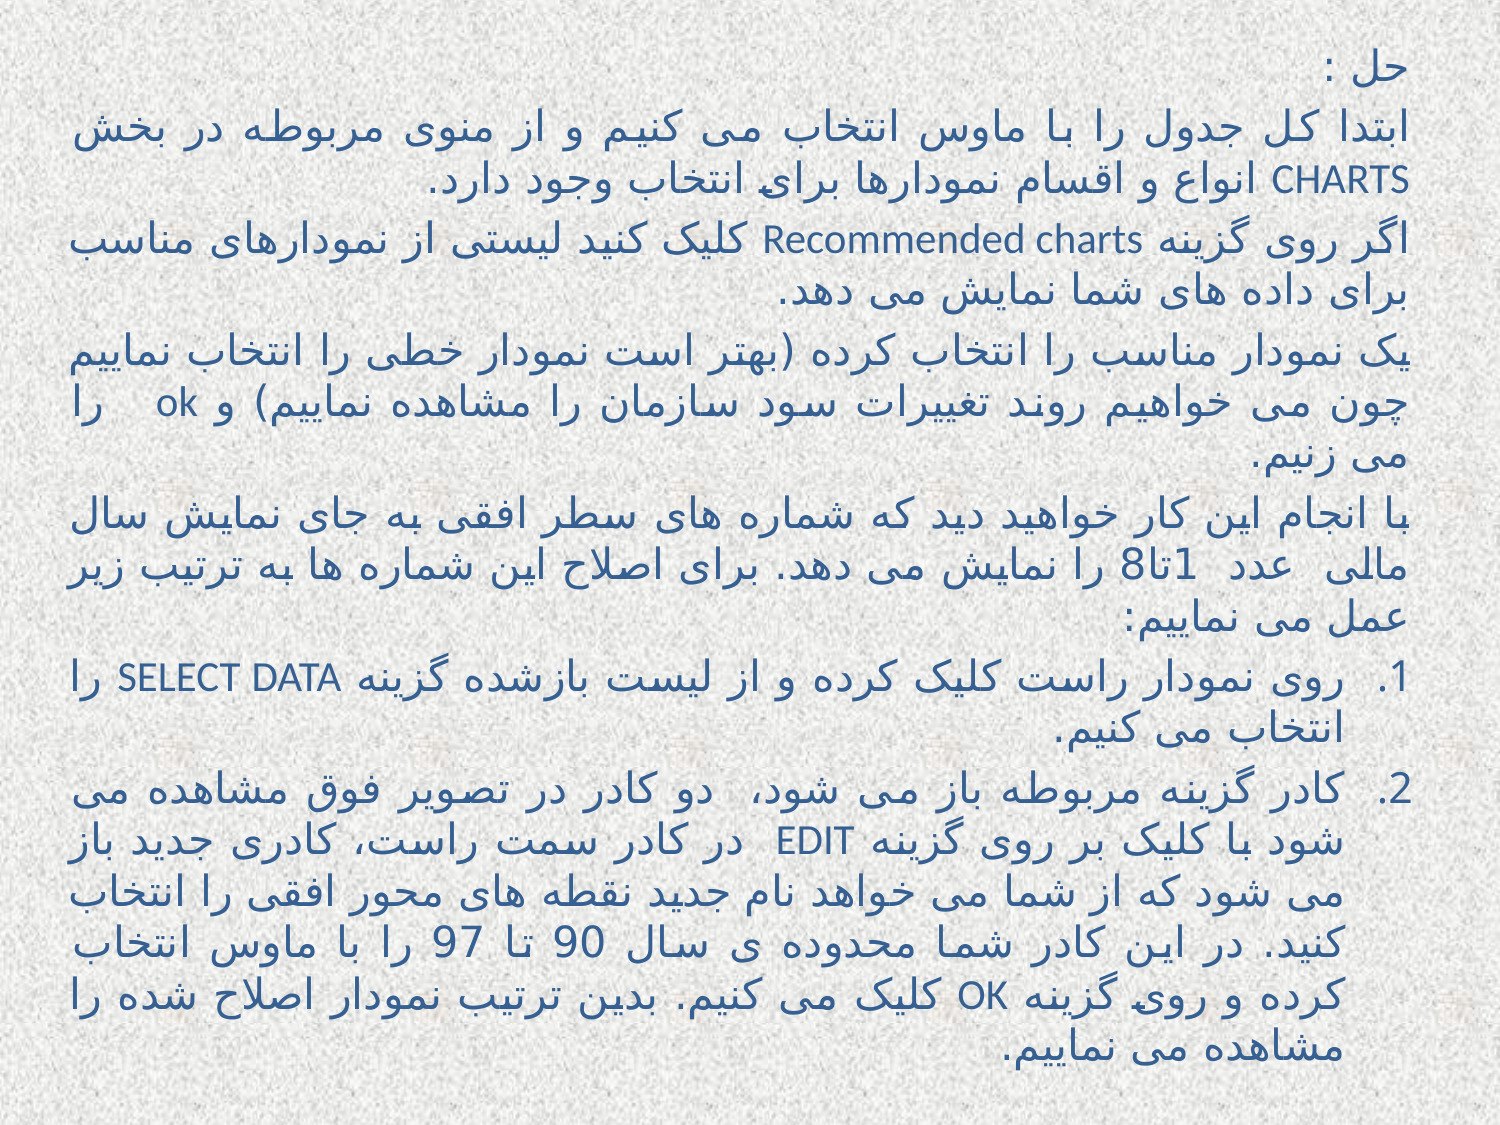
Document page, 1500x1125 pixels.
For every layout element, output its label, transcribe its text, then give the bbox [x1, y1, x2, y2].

picture [0, 0, 1500, 1125]
list حل : ابتدا کل جدول را با ماوس انتخاب می کنیم و از منوی مربوطه در بخش CHARTS انواع و اقسام نمودارها برای انتخاب وجود دارد. اگر روی گزینه Recommended charts کلیک کنید لیستی از نمودارهای مناسب برای داده های شما نمایش می دهد. یک نمودار مناسب را انتخاب کرده (بهتر است نمودار خطی را انتخاب نماییم چون می خواهیم روند تغییرات سود سازمان را مشاهده نماییم) و ok را می زنیم. با انجام این کار خواهید دید که شماره های سطر افقی به جای نمایش سال مالی عدد 1تا8 را نمایش می دهد. برای اصلاح این شماره ها به ترتیب زیر عمل می نماییم: روی نمودار راست کلیک کرده و از لیست بازشده گزینه SELECT DATA را انتخاب می کنیم. کادر گزینه مربوطه باز می شود، دو کادر در تصویر فوق مشاهده می شود با کلیک بر روی گزینه EDIT در کادر سمت راست، کادری جدید باز می شود که از شما می خواهد نام جدید نقطه های محور افقی را انتخاب کنید. در این کادر شما محدوده ی سال 90 تا 97 را با ماوس انتخاب کرده و روی گزینه OK کلیک می کنیم. بدین ترتیب نمودار اصلاح شده را مشاهده می نماییم. [53, 30, 1425, 1083]
